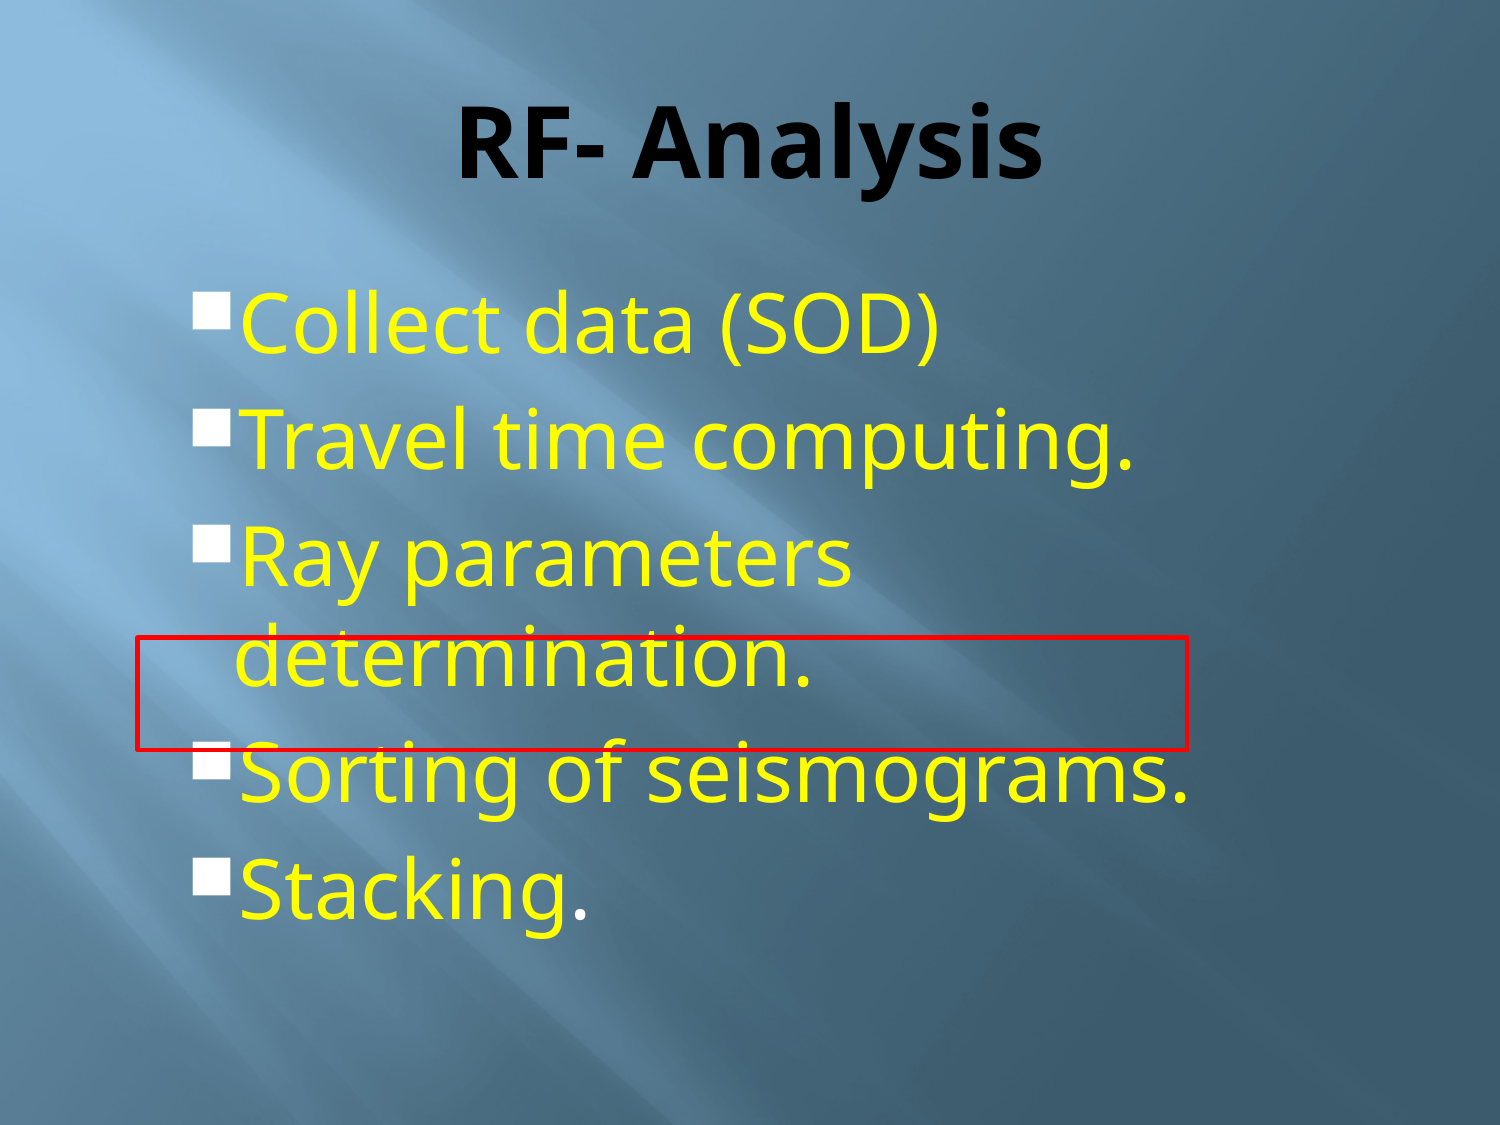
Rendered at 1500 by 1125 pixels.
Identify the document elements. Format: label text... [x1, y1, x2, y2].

text_box [135, 635, 1189, 752]
title RF- Analysis [75, 45, 1425, 233]
list Collect data (SOD) Travel time computing. Ray parameters determination. Sorting of seismograms. Stacking. [75, 262, 1425, 1035]
